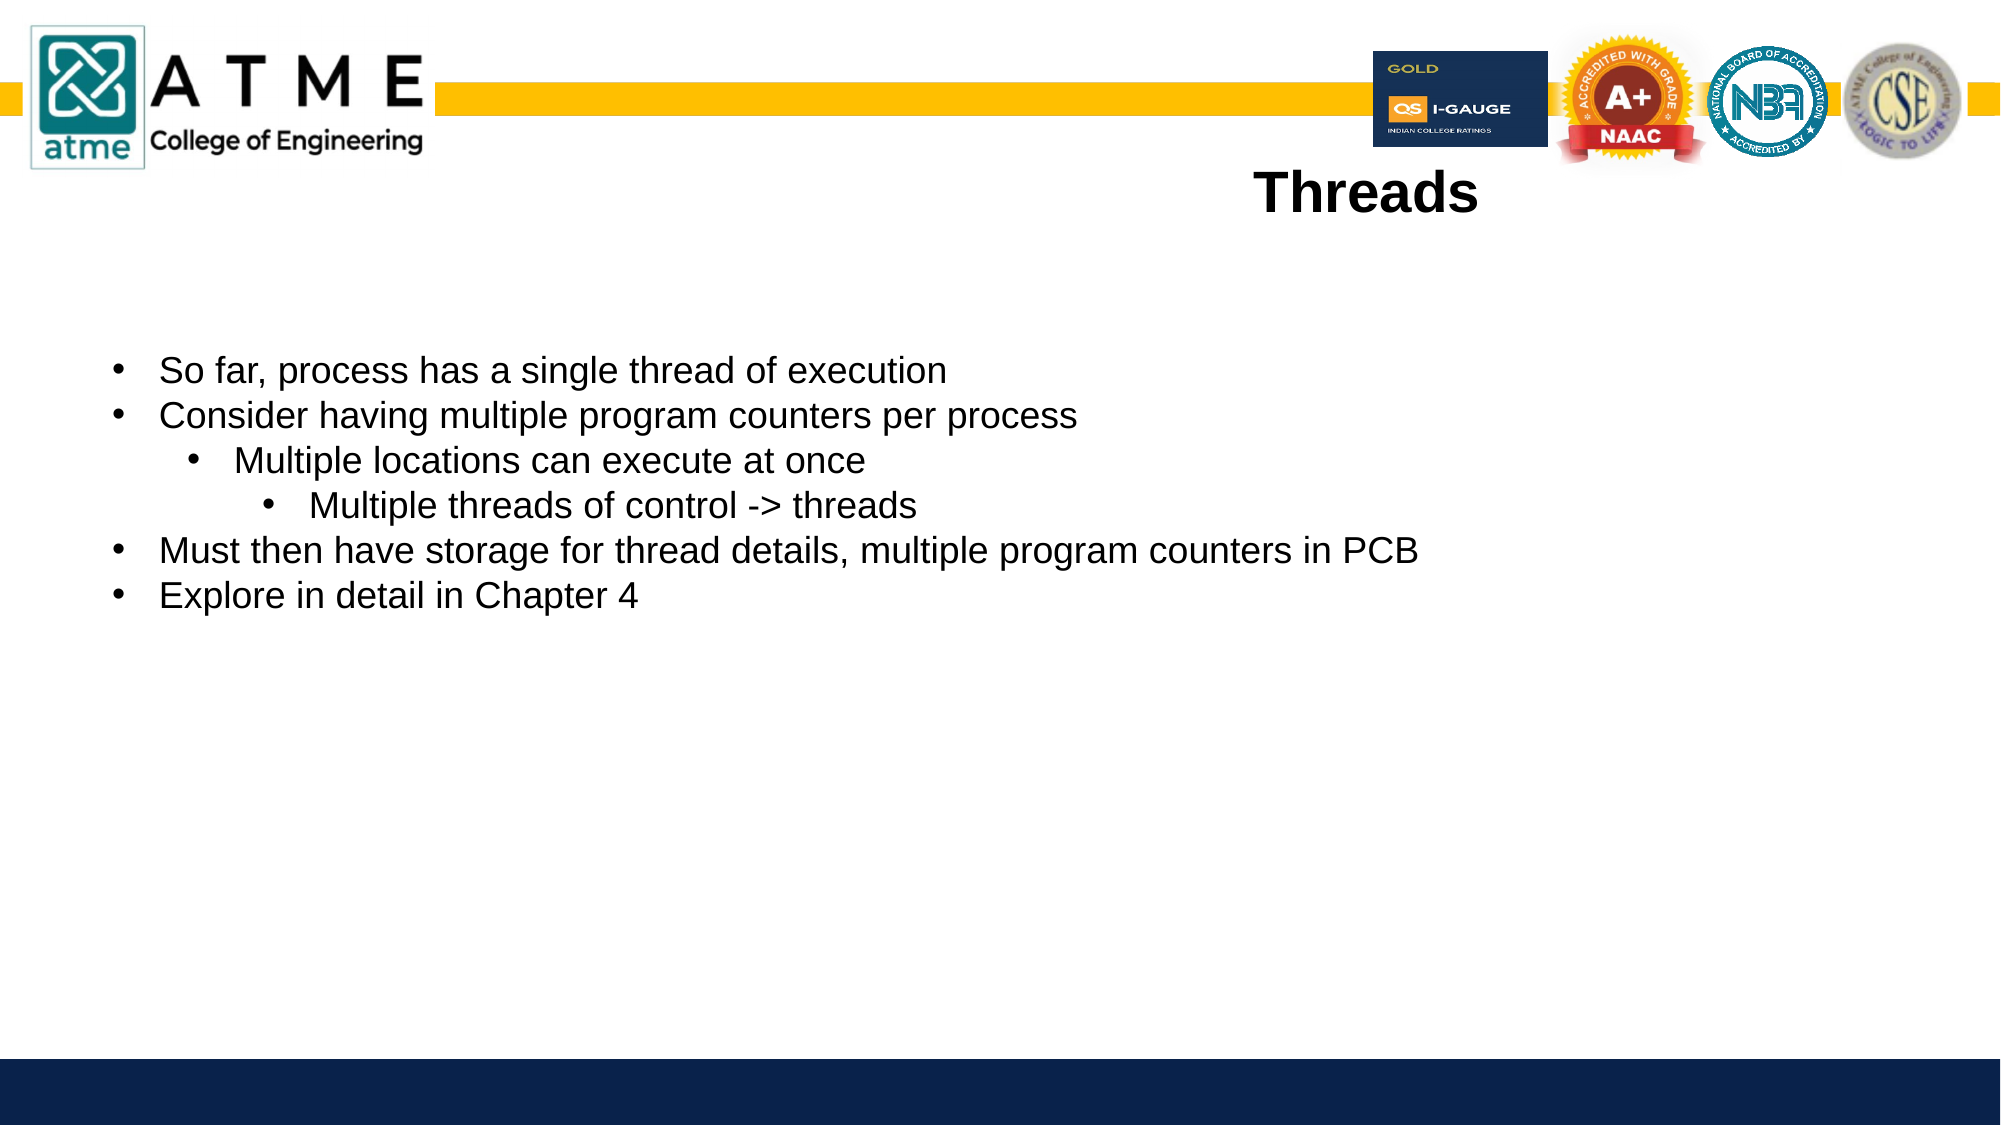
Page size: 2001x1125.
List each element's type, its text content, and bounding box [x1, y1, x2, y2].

text_box Threads [1238, 146, 1496, 232]
picture [1373, 20, 1828, 180]
picture [0, 1059, 2001, 1125]
text_box So far, process has a single thread of execution Consider having multiple program counters per process Multiple locations can execute at once Multiple threads of control -> threads Must then have storage for thread details, multiple program counters in PCB Explore in detail in Chapter 4 [97, 338, 1435, 624]
picture [22, 15, 435, 178]
picture [1840, 26, 1968, 176]
